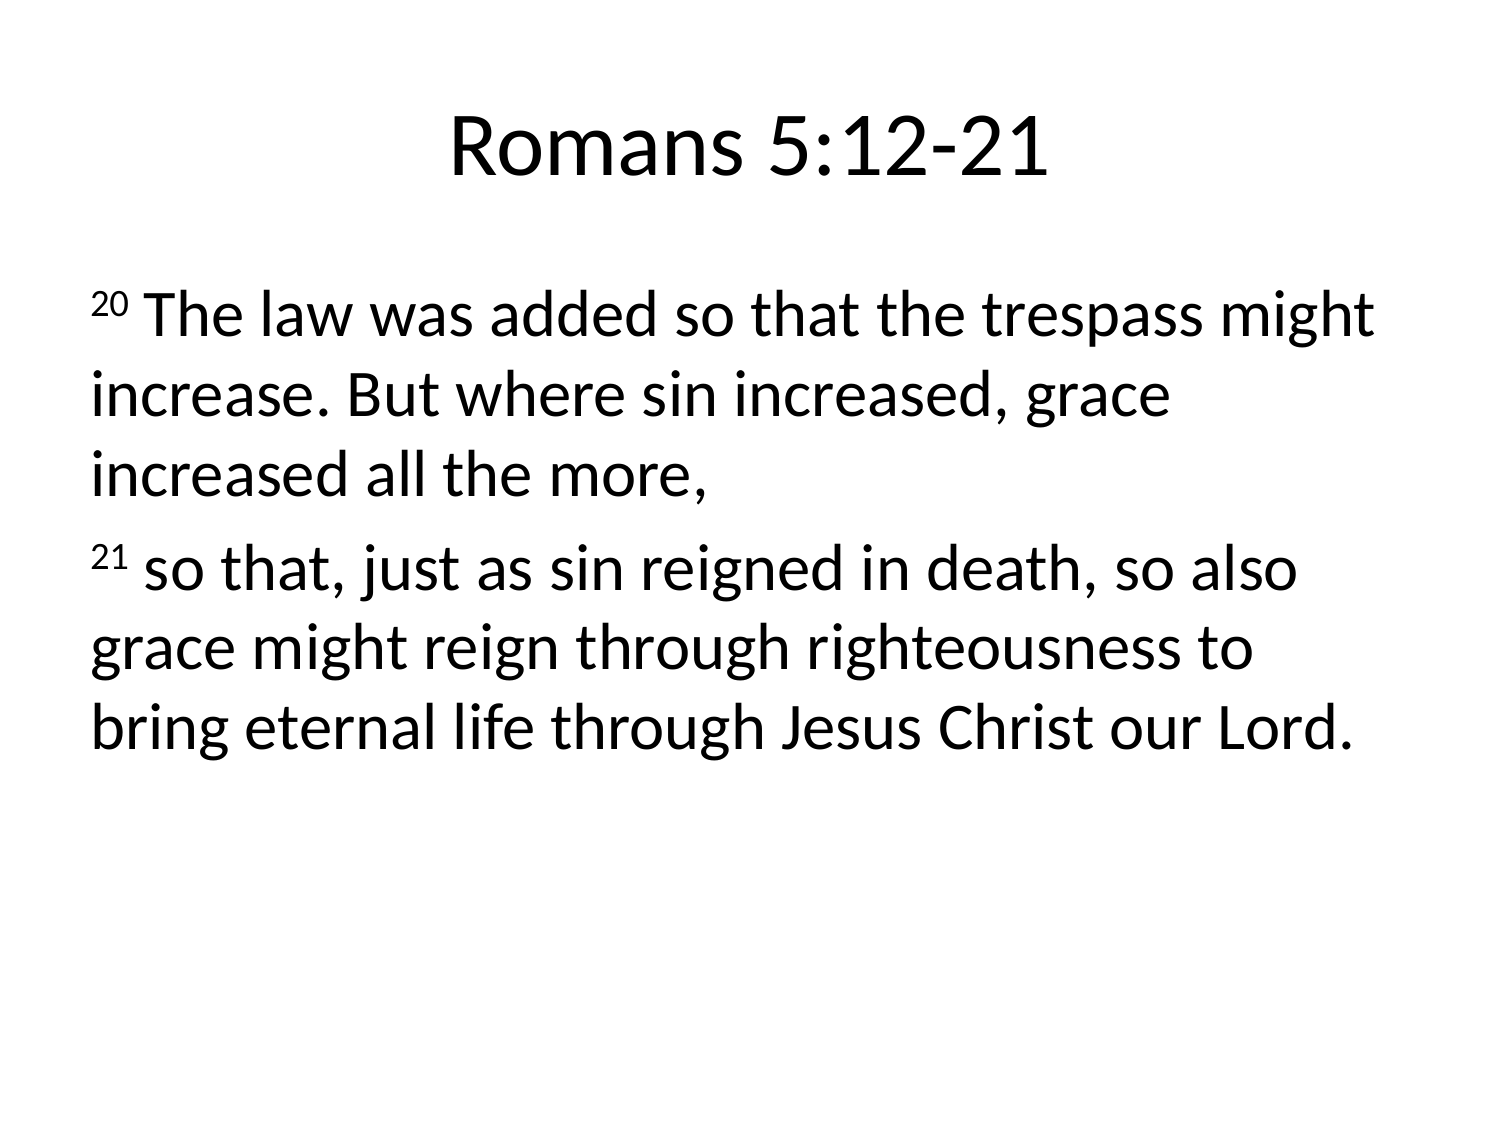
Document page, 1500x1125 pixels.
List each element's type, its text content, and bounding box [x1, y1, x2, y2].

list 20 The law was added so that the trespass might increase. But where sin increased, grace increased all the more, 21 so that, just as sin reigned in death, so also grace might reign through righteousness to bring eternal life through Jesus Christ our Lord. [75, 262, 1425, 1005]
title Romans 5:12-21 [75, 45, 1425, 233]
